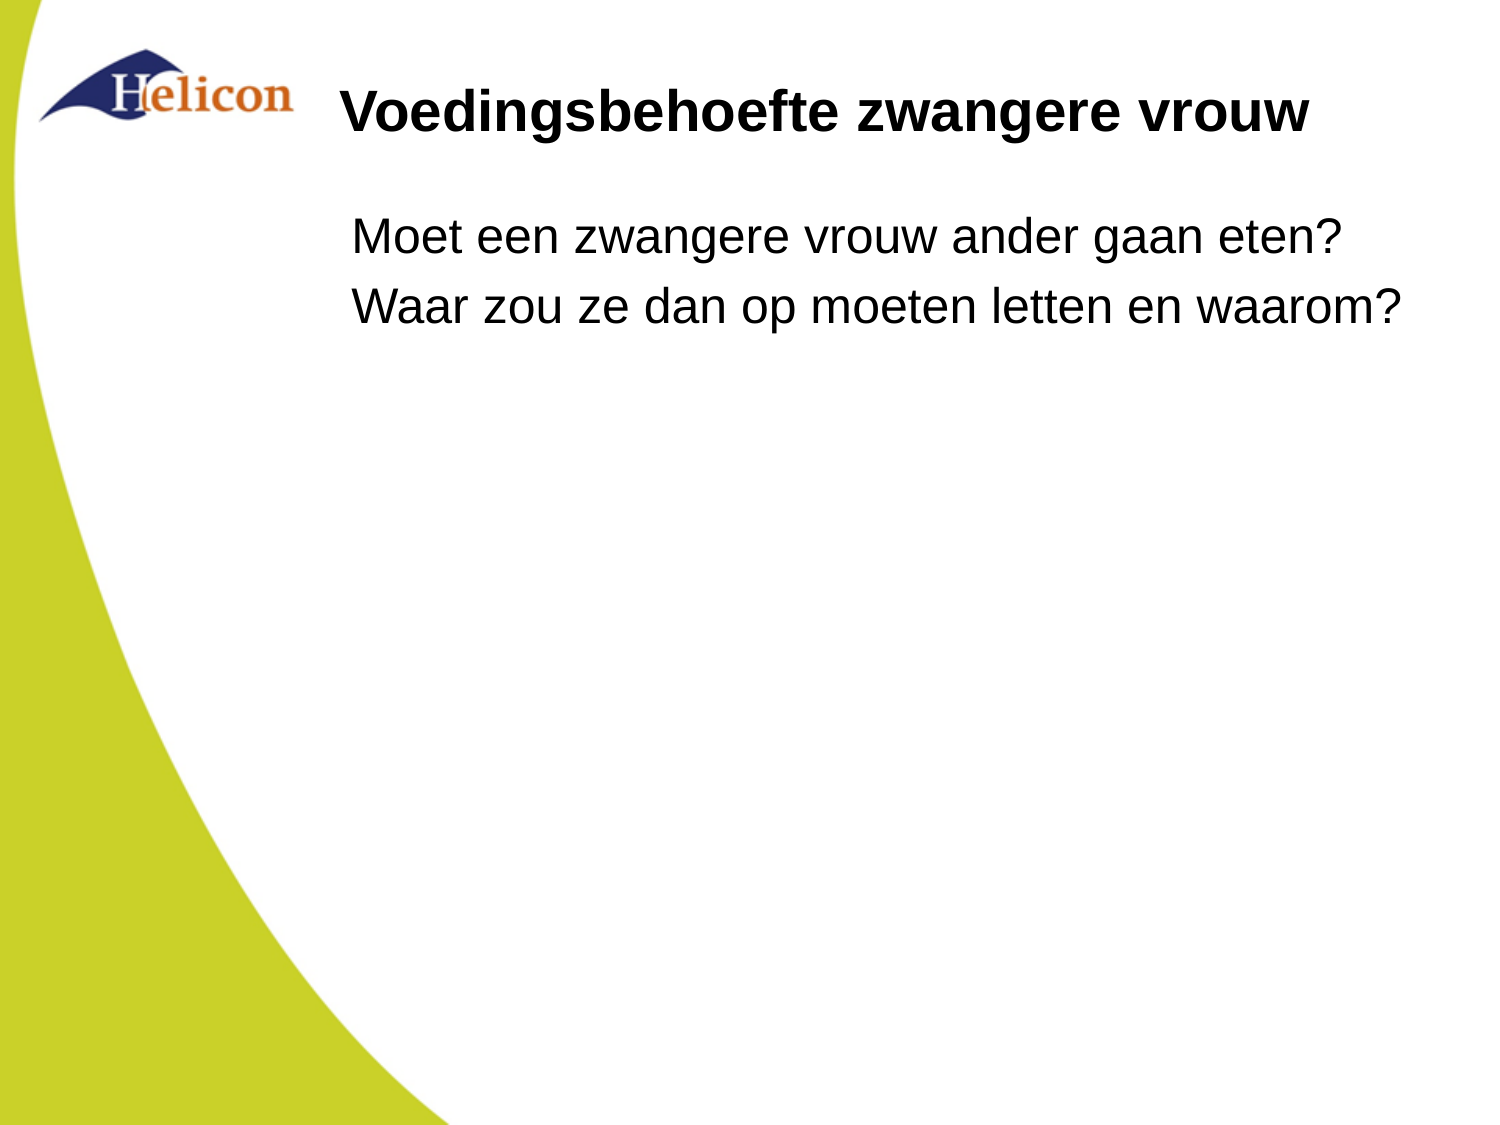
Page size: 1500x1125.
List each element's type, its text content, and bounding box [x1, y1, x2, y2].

picture [0, 0, 1500, 1125]
title Voedingsbehoefte zwangere vrouw [324, 54, 1415, 161]
list Moet een zwangere vrouw ander gaan eten? Waar zou ze dan op moeten letten en waarom? [336, 196, 1425, 1005]
